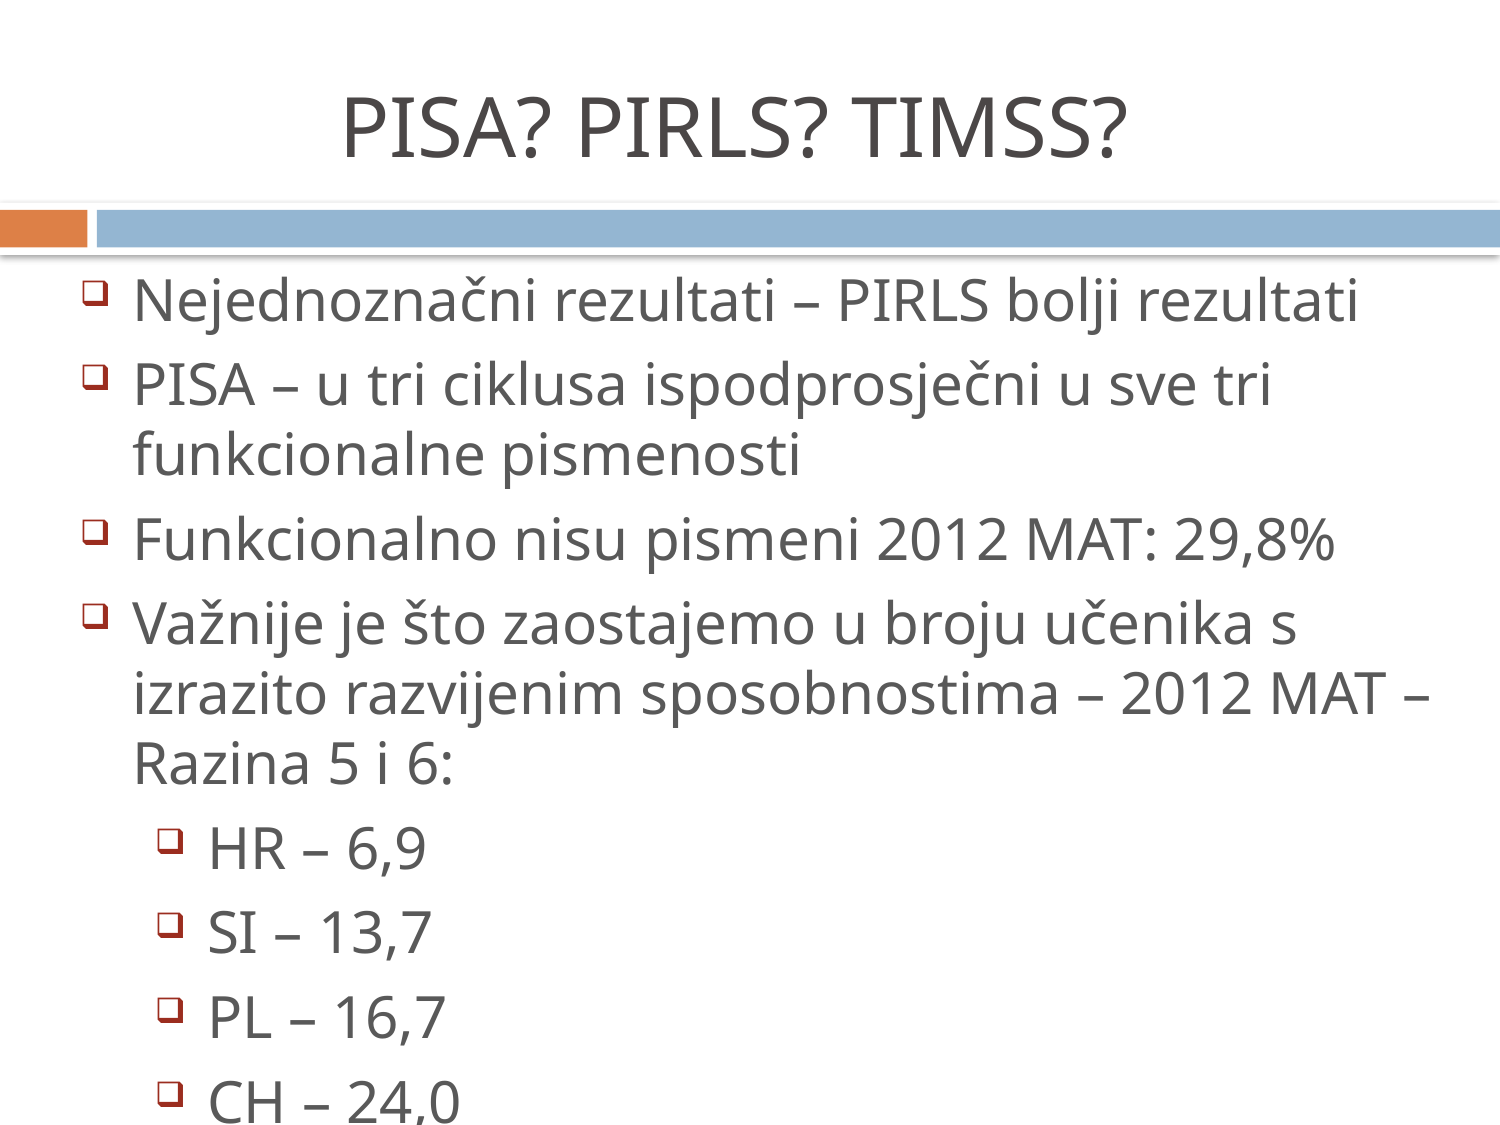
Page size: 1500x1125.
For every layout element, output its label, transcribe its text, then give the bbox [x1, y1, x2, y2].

text_box Nejednoznačni rezultati – PIRLS bolji rezultati PISA – u tri ciklusa ispodprosječni u sve tri funkcionalne pismenosti Funkcionalno nisu pismeni 2012 MAT: 29,8% Važnije je što zaostajemo u broju učenika s izrazito razvijenim sposobnostima – 2012 MAT – Razina 5 i 6: HR – 6,9 SI – 13,7 PL – 16,7 CH – 24,0 [64, 255, 1459, 1102]
text_box PISA? PIRLS? TIMSS? [76, 66, 1393, 182]
